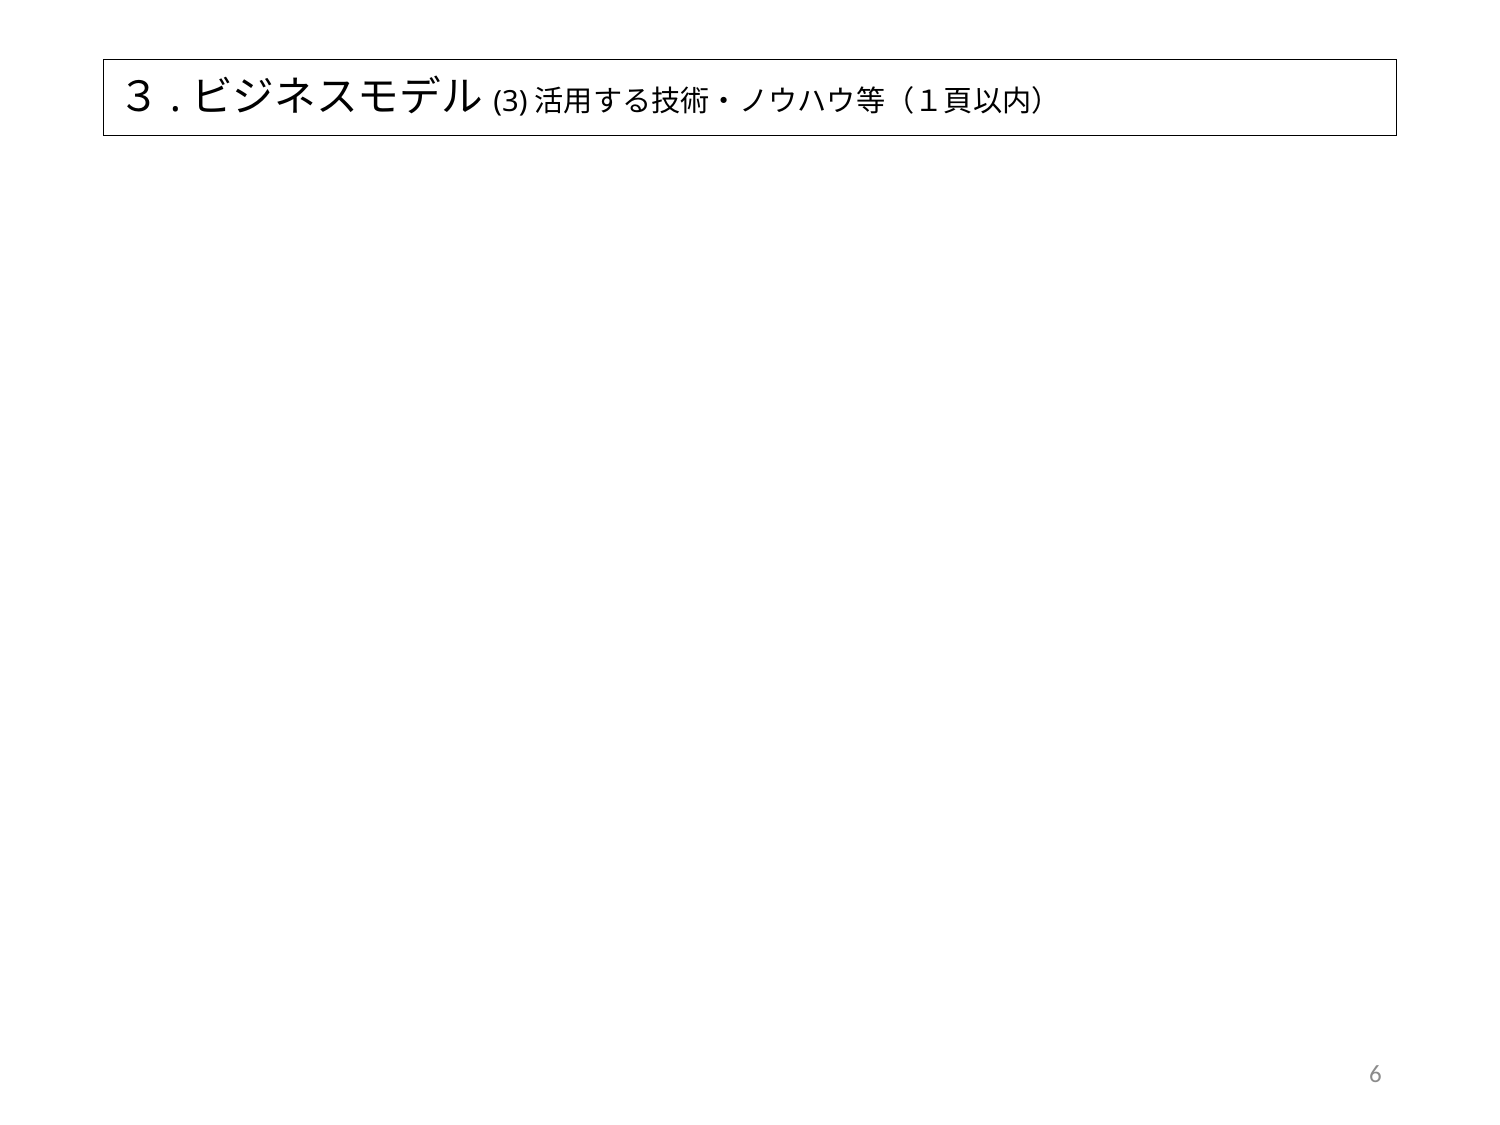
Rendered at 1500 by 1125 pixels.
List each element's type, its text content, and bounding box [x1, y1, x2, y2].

title ３.ビジネスモデル(3)活用する技術・ノウハウ等（１頁以内） [103, 59, 1397, 136]
slide_number 5 [1059, 1042, 1397, 1103]
